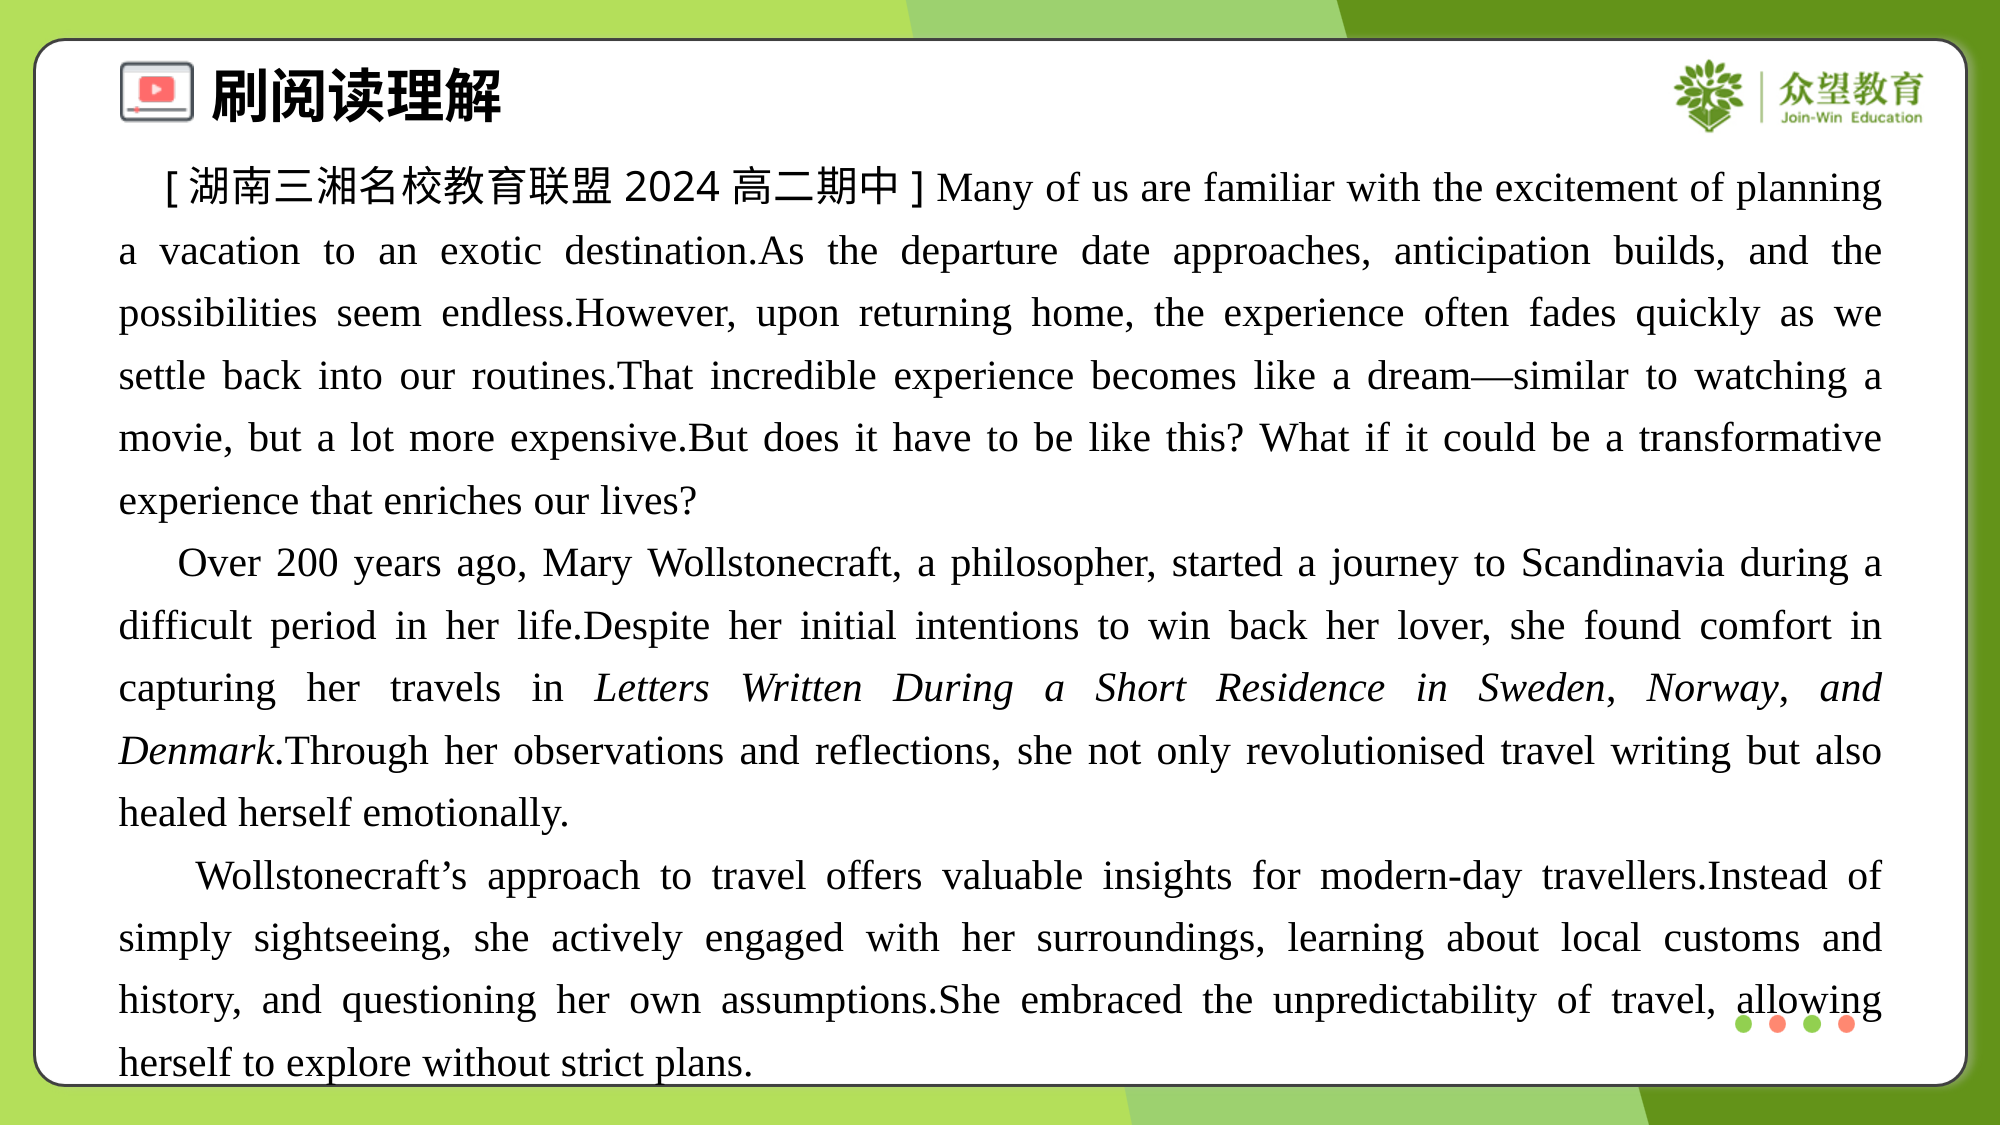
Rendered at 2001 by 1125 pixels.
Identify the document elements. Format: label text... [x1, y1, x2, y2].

picture [0, 0, 2000, 1125]
text_box [湖南三湘名校教育联盟2024高二期中] Many of us are familiar with the excitement of planning a vacation to an exotic destination.As the departure date approaches, anticipation builds, and the possibilities seem endless.However, upon returning home, the experience often fades quickly as we settle back into our routines.That incredible experience becomes like a dream—similar to watching a movie, but a lot more expensive.But does it have to be like this? What if it could be a transformative experience that enriches our lives? Over 200 years ago, Mary Wollstonecraft, a philosopher, started a journey to Scandinavia during a difficult period in her life.Despite her initial intentions to win back her lover, she found comfort in capturing her travels in Letters Written During a Short Residence in Sweden, Norway, and Denmark.Through her observations and reflections, she not only revolutionised travel writing but also healed herself emotionally. Wollstonecraft’s approach to travel offers valuable insights for modern-day travellers.Instead of simply sightseeing, she actively engaged with her surroundings, learning about local customs and history, and questioning her own assumptions.She embraced the unpredictability of travel, allowing herself to explore without strict plans. [118, 147, 1883, 1086]
